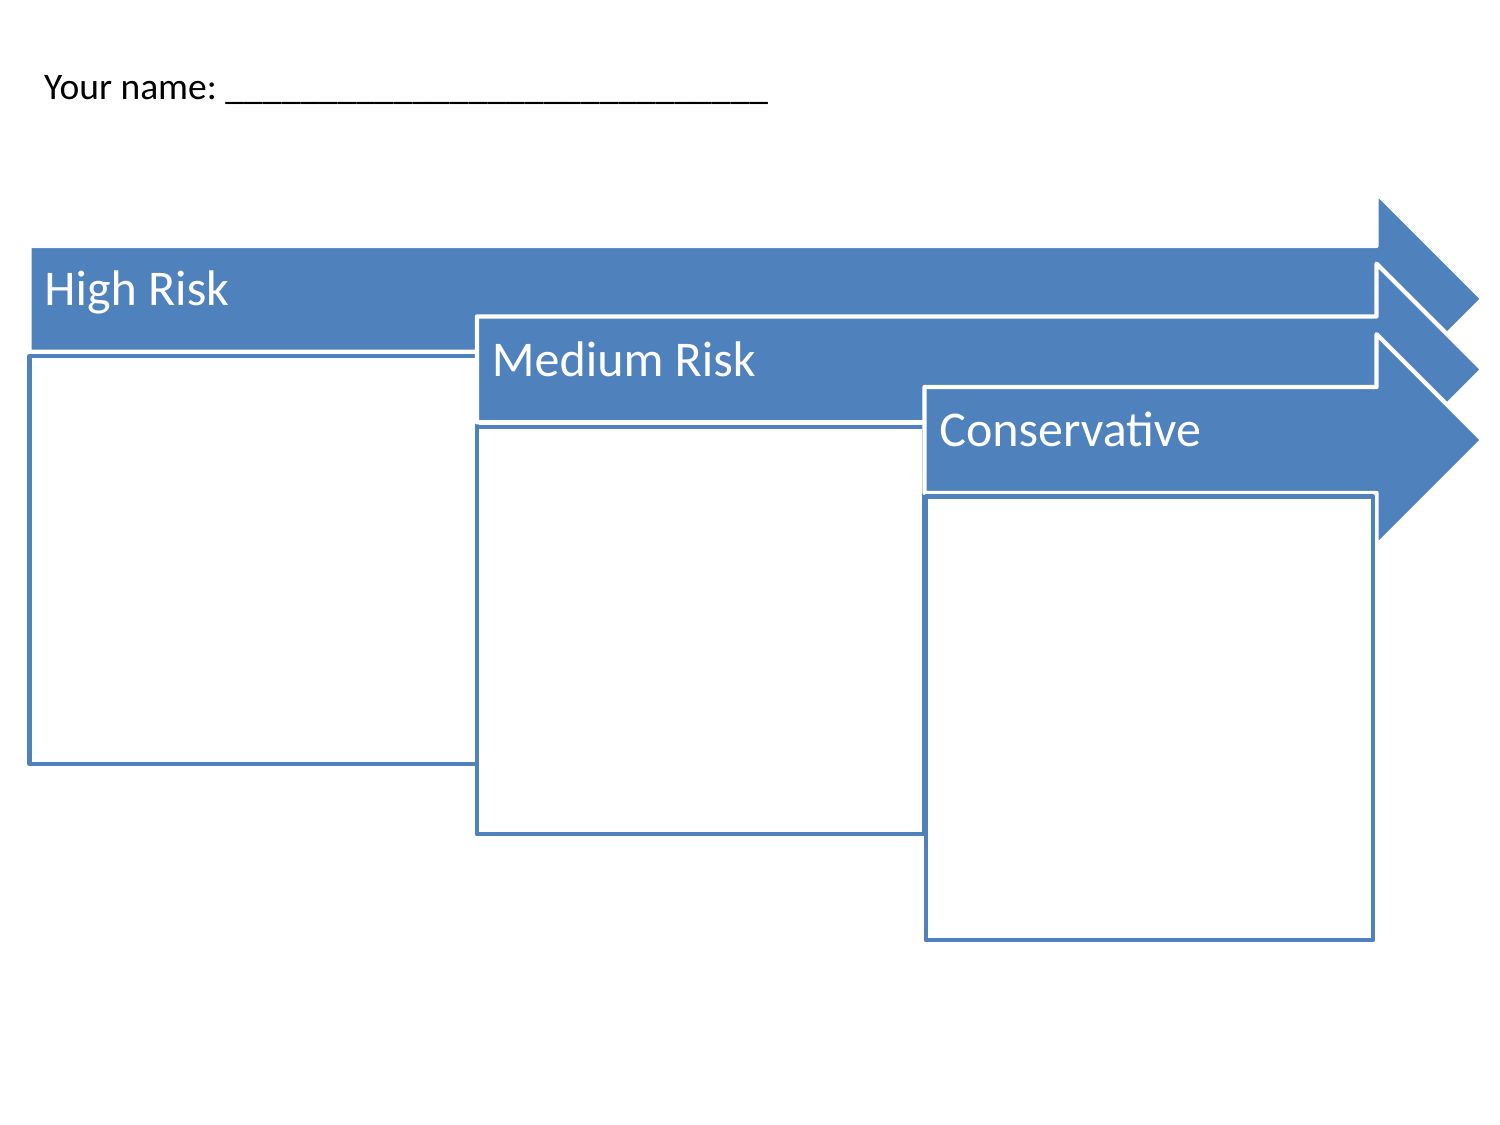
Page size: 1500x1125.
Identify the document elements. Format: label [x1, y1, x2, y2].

text_box [29, 30, 1483, 1083]
